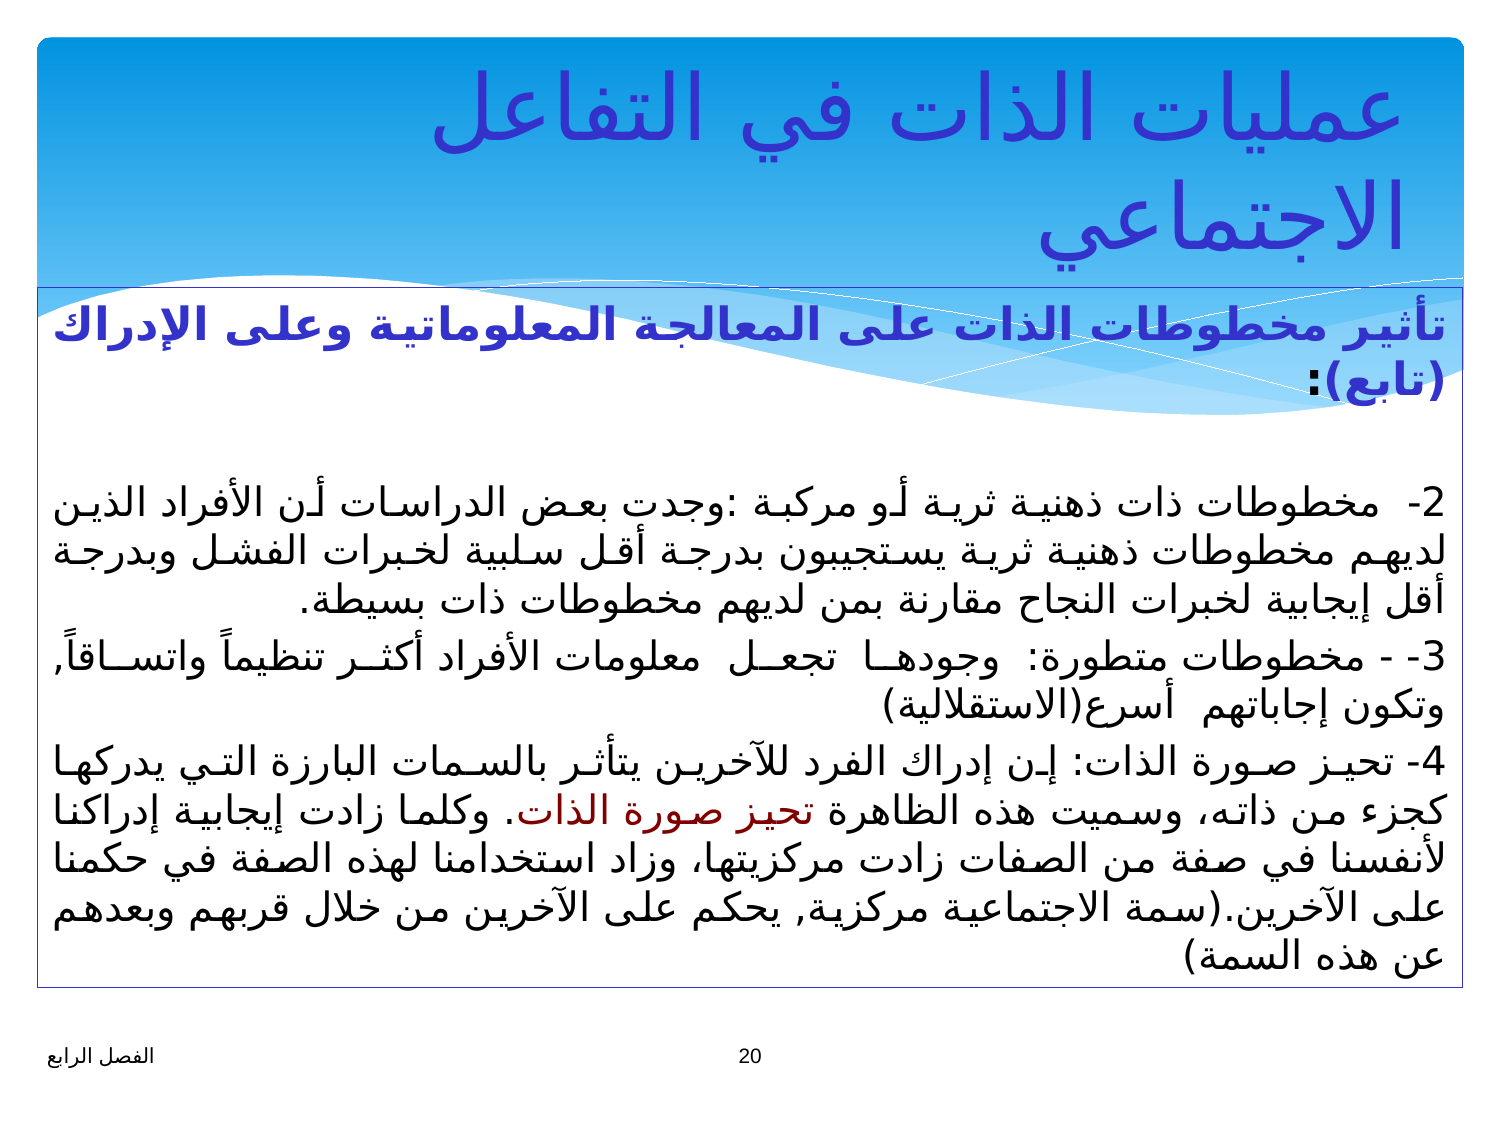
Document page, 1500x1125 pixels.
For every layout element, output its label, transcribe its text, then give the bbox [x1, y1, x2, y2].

footer الفصل الرابع [31, 1025, 653, 1086]
list تأثير مخطوطات الذات على المعالجة المعلوماتية وعلى الإدراك (تابع): 2- مخطوطات ذات ذهنية ثرية أو مركبة :وجدت بعض الدراسات أن الأفراد الذين لديهم مخطوطات ذهنية ثرية يستجيبون بدرجة أقل سلبية لخبرات الفشل وبدرجة أقل إيجابية لخبرات النجاح مقارنة بمن لديهم مخطوطات ذات بسيطة. 3- - مخطوطات متطورة: وجودها تجعل معلومات الأفراد أكثر تنظيماً واتساقاً, وتكون إجاباتهم أسرع(الاستقلالية) 4- تحيز صورة الذات: إن إدراك الفرد للآخرين يتأثر بالسمات البارزة التي يدركها كجزء من ذاته، وسميت هذه الظاهرة تحيز صورة الذات. وكلما زادت إيجابية إدراكنا لأنفسنا في صفة من الصفات زادت مركزيتها، وزاد استخدامنا لهذه الصفة في حكمنا على الآخرين.(سمة الاجتماعية مركزية, يحكم على الآخرين من خلال قربهم وبعدهم عن هذه السمة) [37, 287, 1463, 988]
slide_number 20 [654, 1025, 846, 1086]
title عمليات الذات في التفاعل الاجتماعي [75, 55, 1425, 261]
